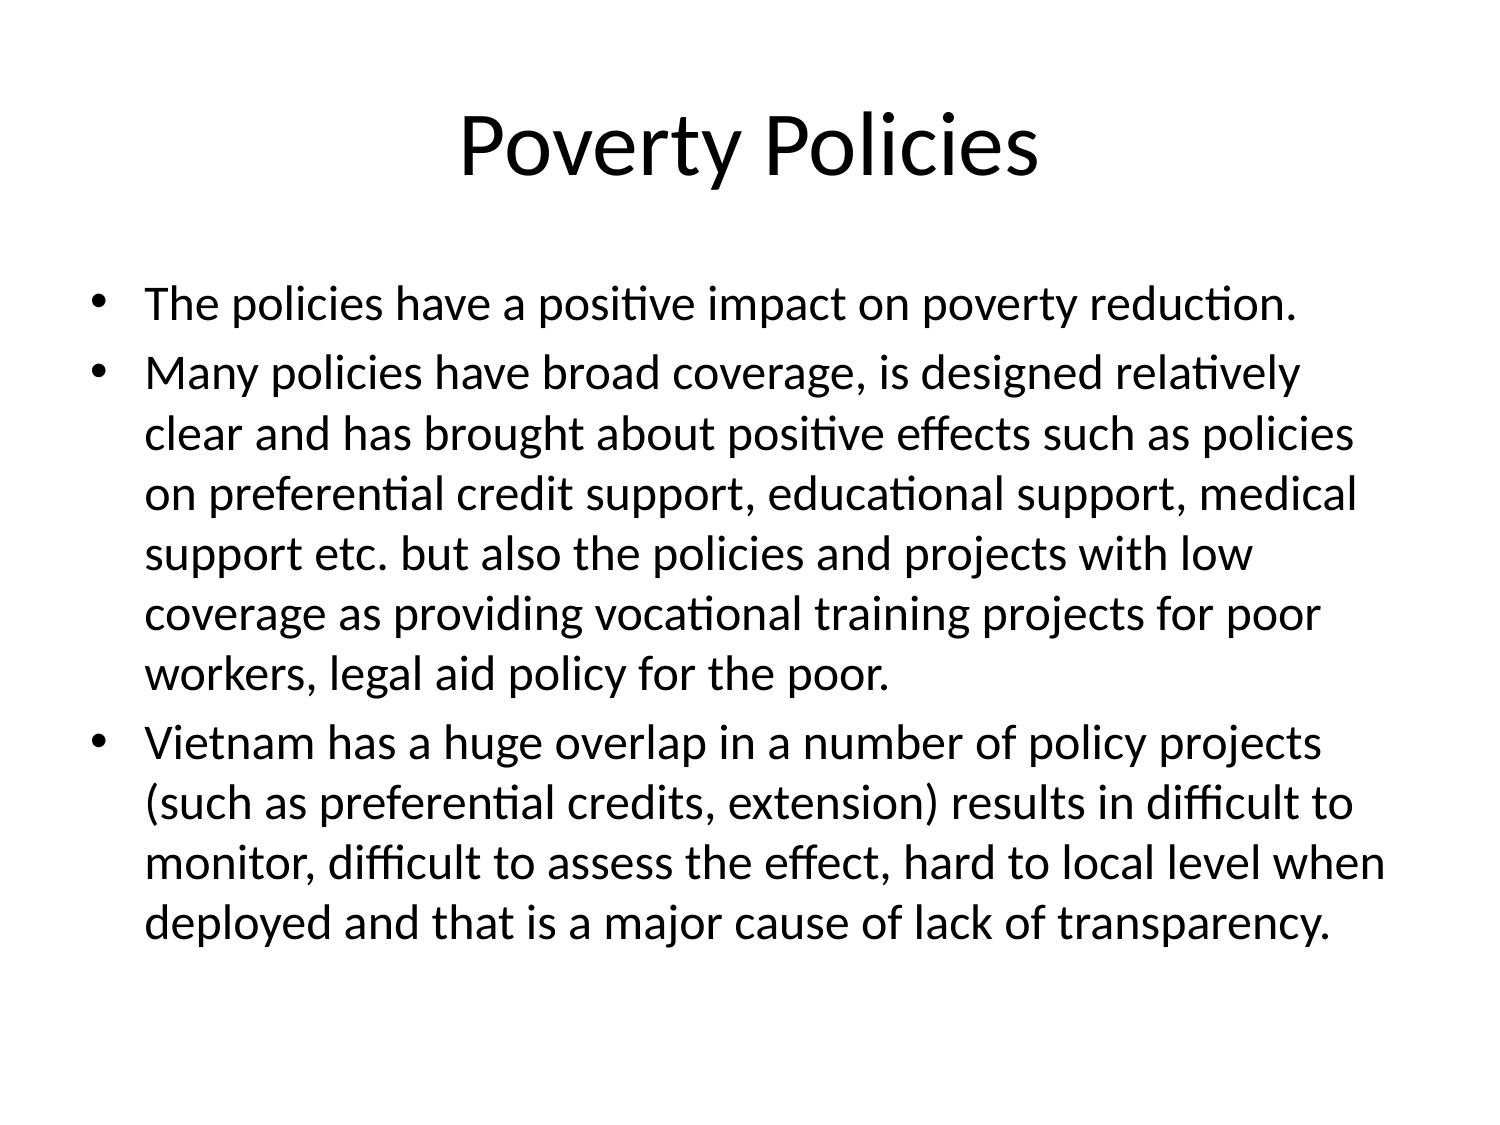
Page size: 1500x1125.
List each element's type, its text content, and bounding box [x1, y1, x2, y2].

list The policies have a positive impact on poverty reduction. Many policies have broad coverage, is designed relatively clear and has brought about positive effects such as policies on preferential credit support, educational support, medical support etc. but also the policies and projects with low coverage as providing vocational training projects for poor workers, legal aid policy for the poor. Vietnam has a huge overlap in a number of policy projects (such as preferential credits, extension) results in difficult to monitor, difficult to assess the effect, hard to local level when deployed and that is a major cause of lack of transparency. [75, 262, 1425, 1005]
title Poverty Policies [75, 45, 1425, 233]
